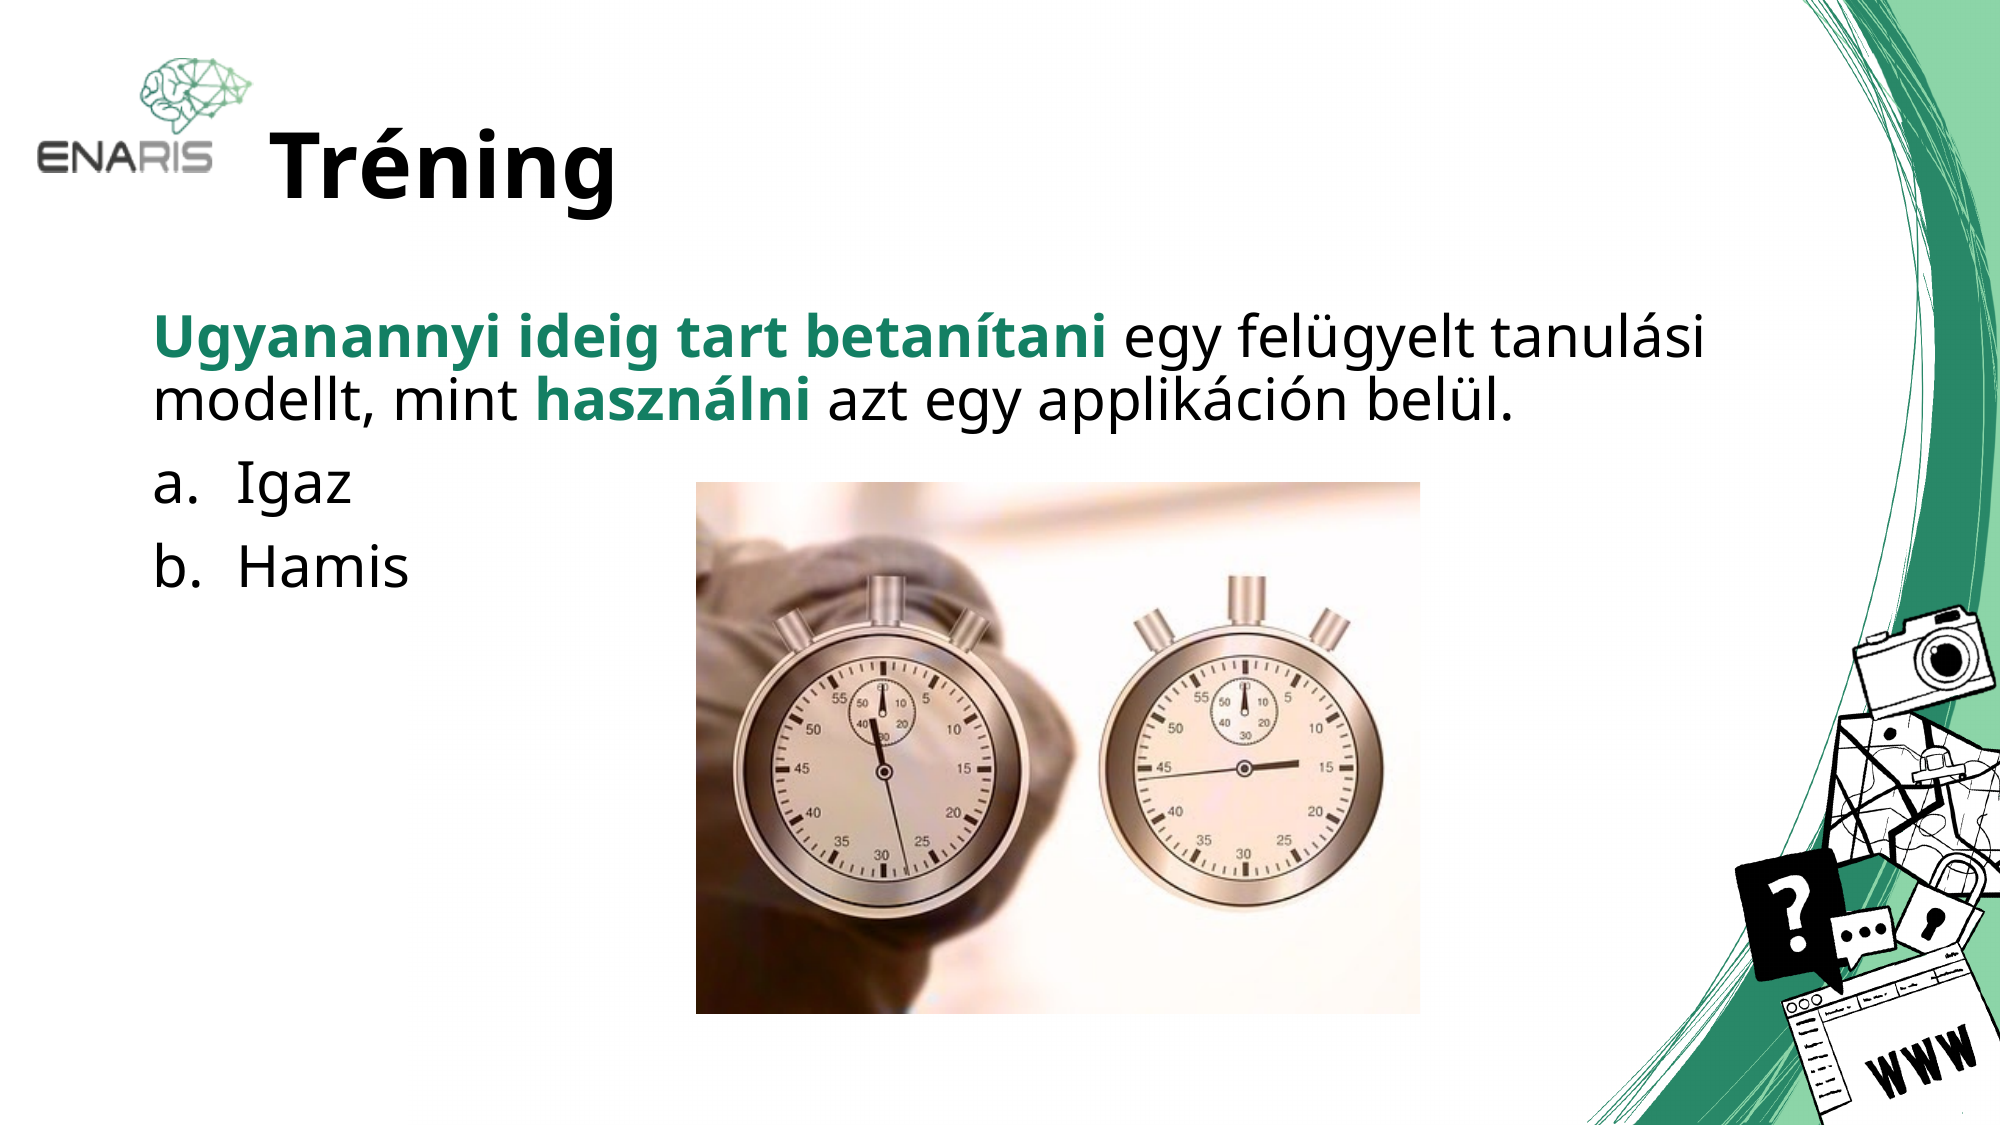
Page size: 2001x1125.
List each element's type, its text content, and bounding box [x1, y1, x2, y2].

picture [408, 0, 2000, 1125]
title Tréning [253, 59, 1863, 278]
picture [37, 58, 254, 173]
list Ugyanannyi ideig tart betanítani egy felügyelt tanulási modellt, mint használni azt egy applikáción belül. Igaz Hamis [137, 299, 1832, 1014]
